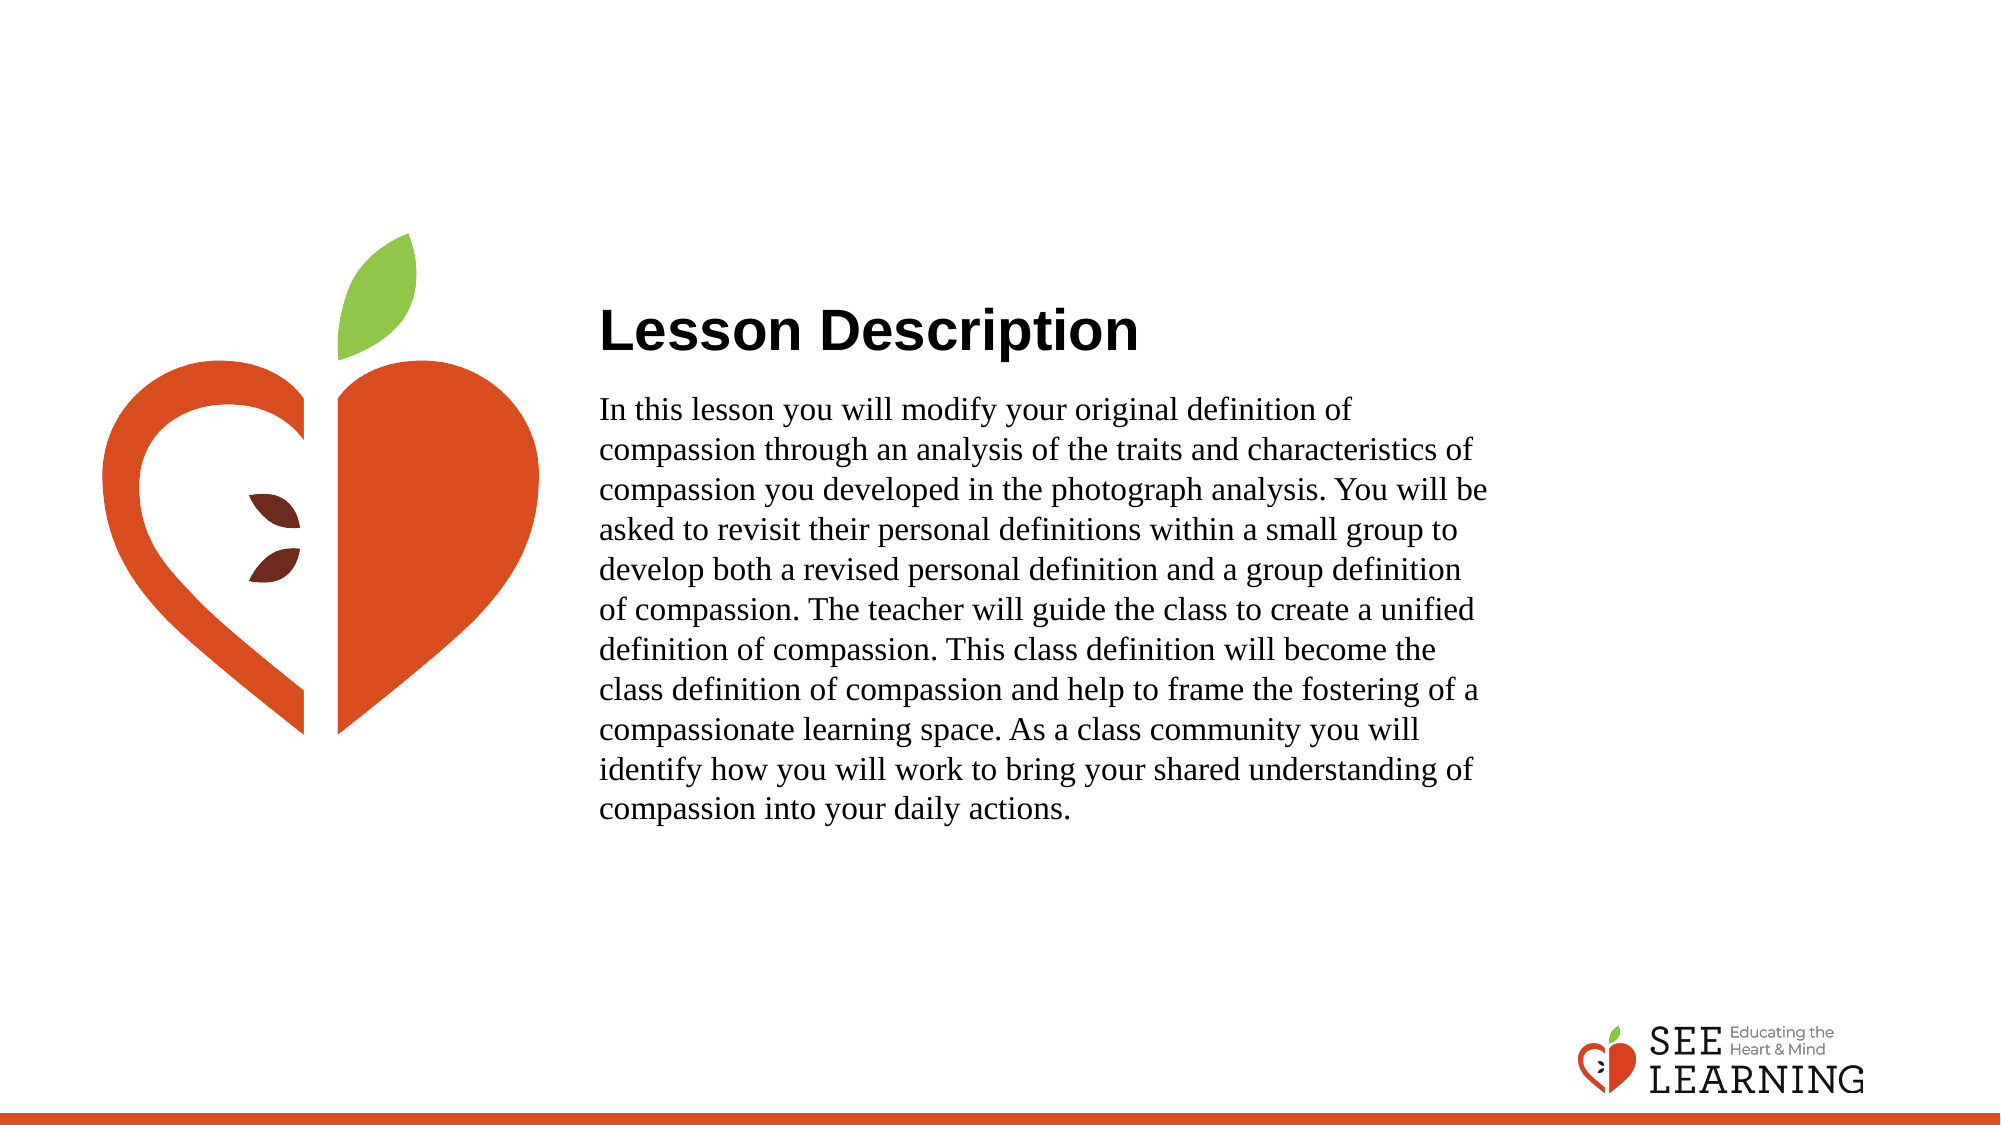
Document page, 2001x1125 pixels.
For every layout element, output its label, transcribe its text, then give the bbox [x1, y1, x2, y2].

picture [102, 233, 539, 735]
text_box In this lesson you will modify your original definition of compassion through an analysis of the traits and characteristics of compassion you developed in the photograph analysis. You will be asked to revisit their personal definitions within a small group to develop both a revised personal definition and a group definition of compassion. The teacher will guide the class to create a unified definition of compassion. This class definition will become the class definition of compassion and help to frame the fostering of a compassionate learning space. As a class community you will identify how you will work to bring your shared understanding of compassion into your daily actions. [584, 372, 1506, 842]
picture [1578, 1026, 1863, 1093]
title Lesson Description [584, 291, 1416, 371]
